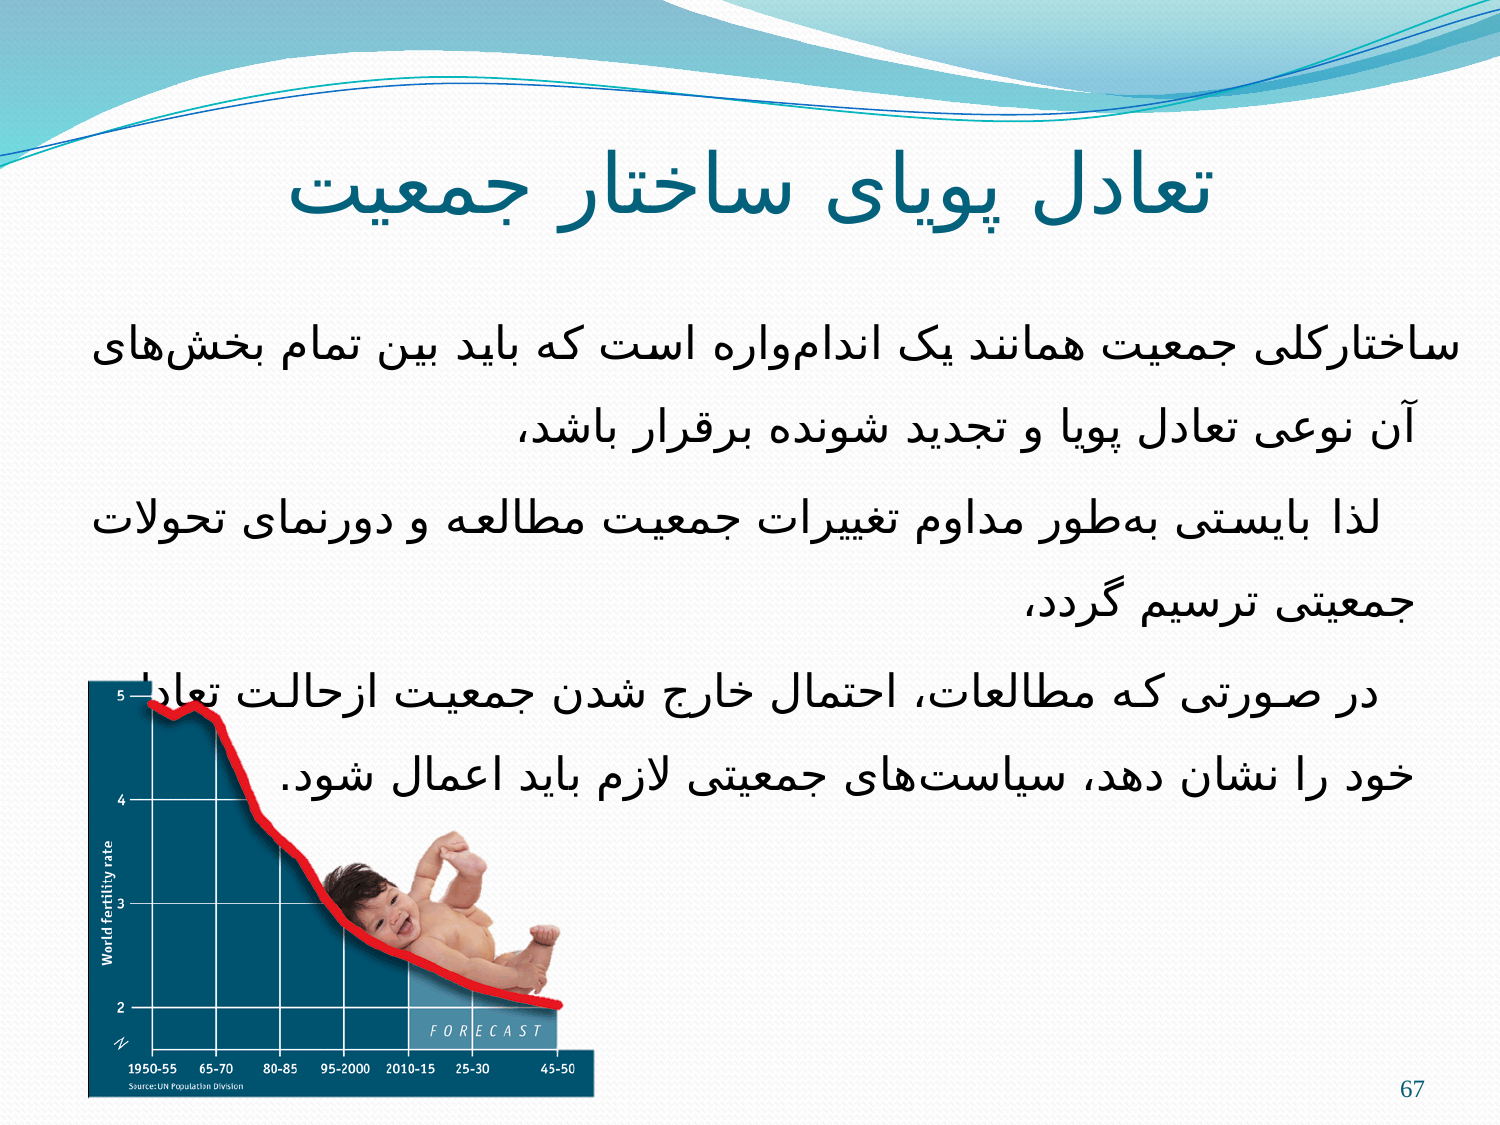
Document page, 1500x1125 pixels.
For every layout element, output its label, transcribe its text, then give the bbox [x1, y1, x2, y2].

picture [88, 677, 597, 1125]
picture [103, 955, 111, 964]
slide_number 67 [1299, 1042, 1425, 1103]
list ساختارکلی جمعیت همانند یک اندام‌واره است که باید بین تمام بخش‌های آن نوعی تعادل پویا و تجدید شونده برقرار باشد، لذا بایستی به‌طور مداوم تغییرات جمعیت مطالعه و دورنمای تحولات جمعیتی ترسیم گردد، در صورتی که مطالعات‌، احتمال خارج شدن جمعیت ازحالت تعادلی خود را نشان دهد، سیاست‌های جمعیتی لازم باید اعمال شود. [76, 278, 1477, 1125]
title تعادل پویای ساختار جمعیت [76, 42, 1428, 231]
